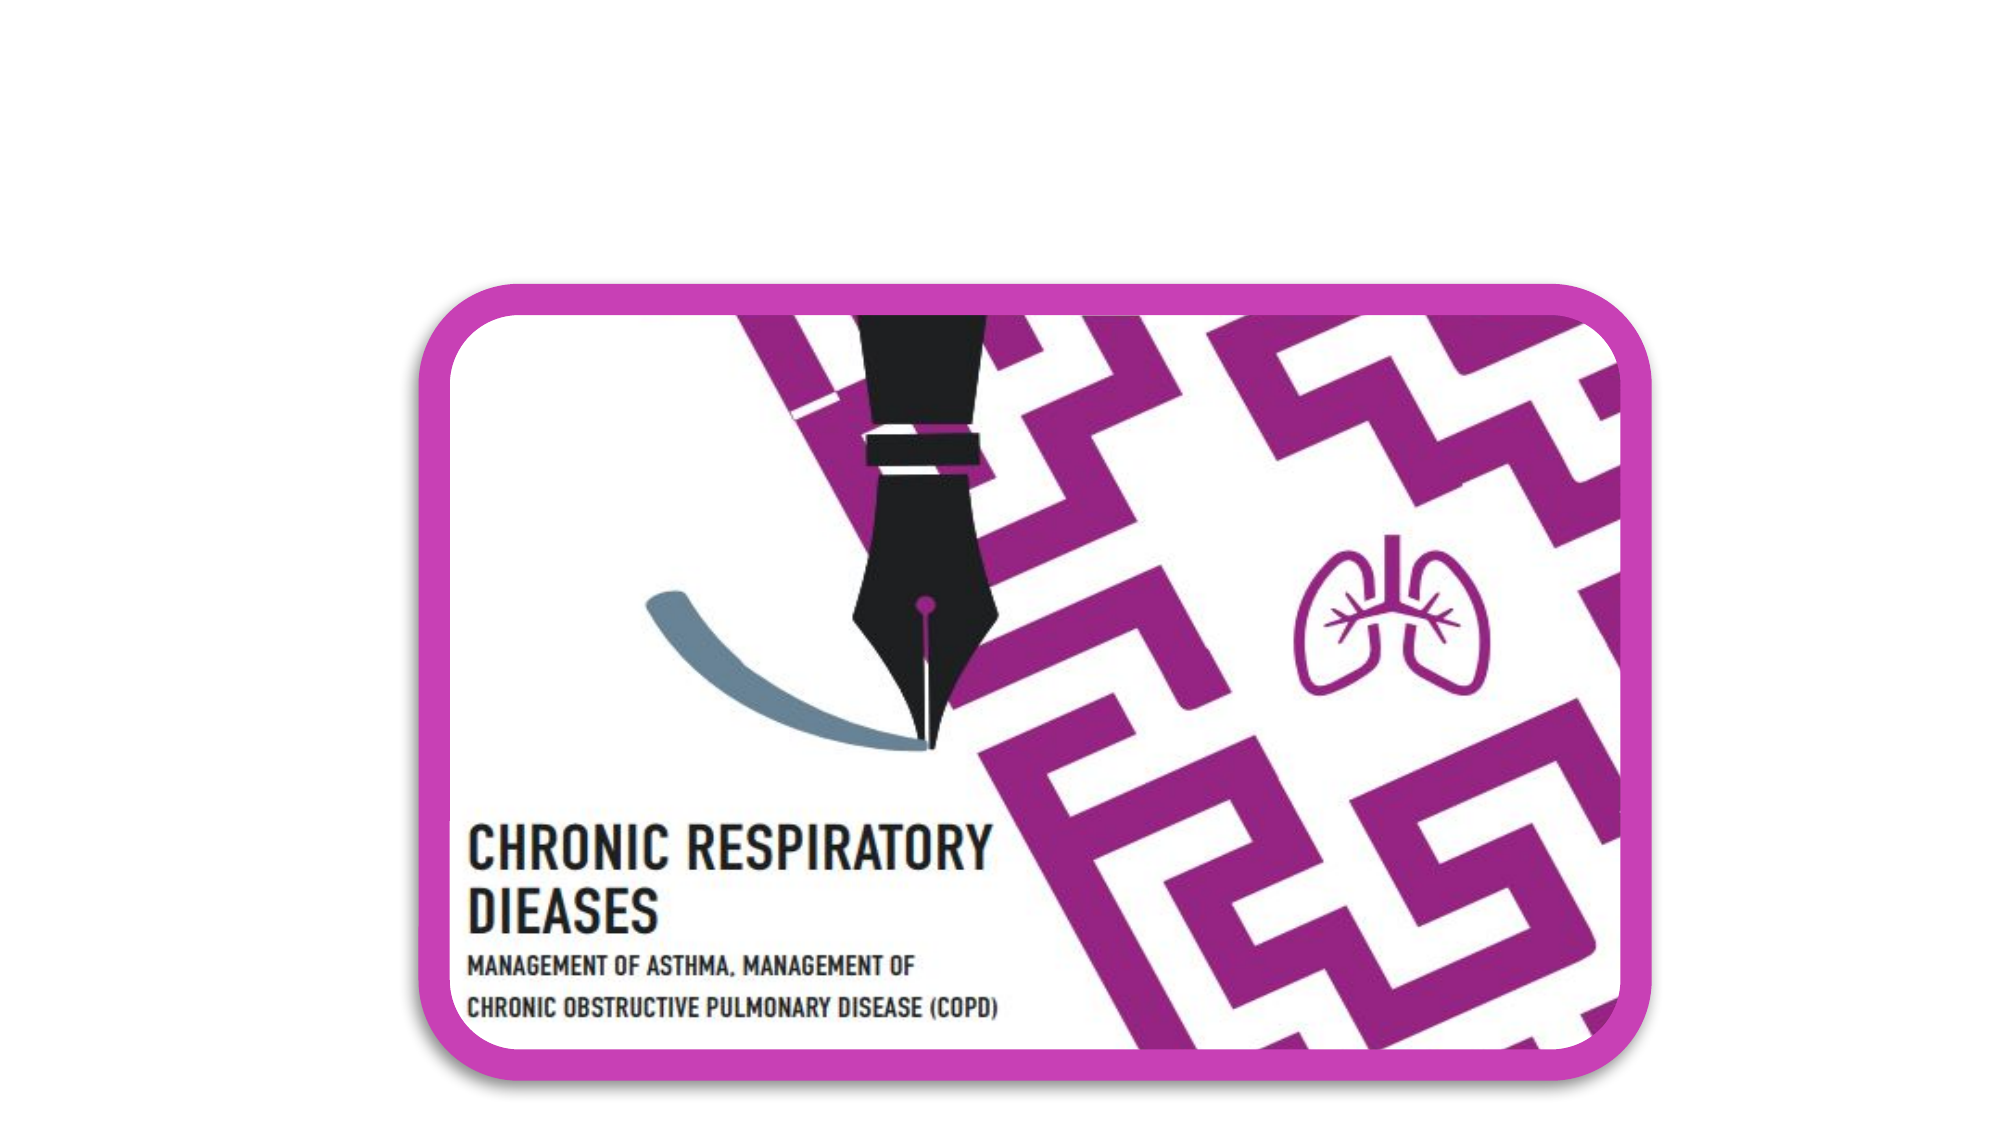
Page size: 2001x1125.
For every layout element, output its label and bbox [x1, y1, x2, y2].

list [434, 299, 1637, 1066]
